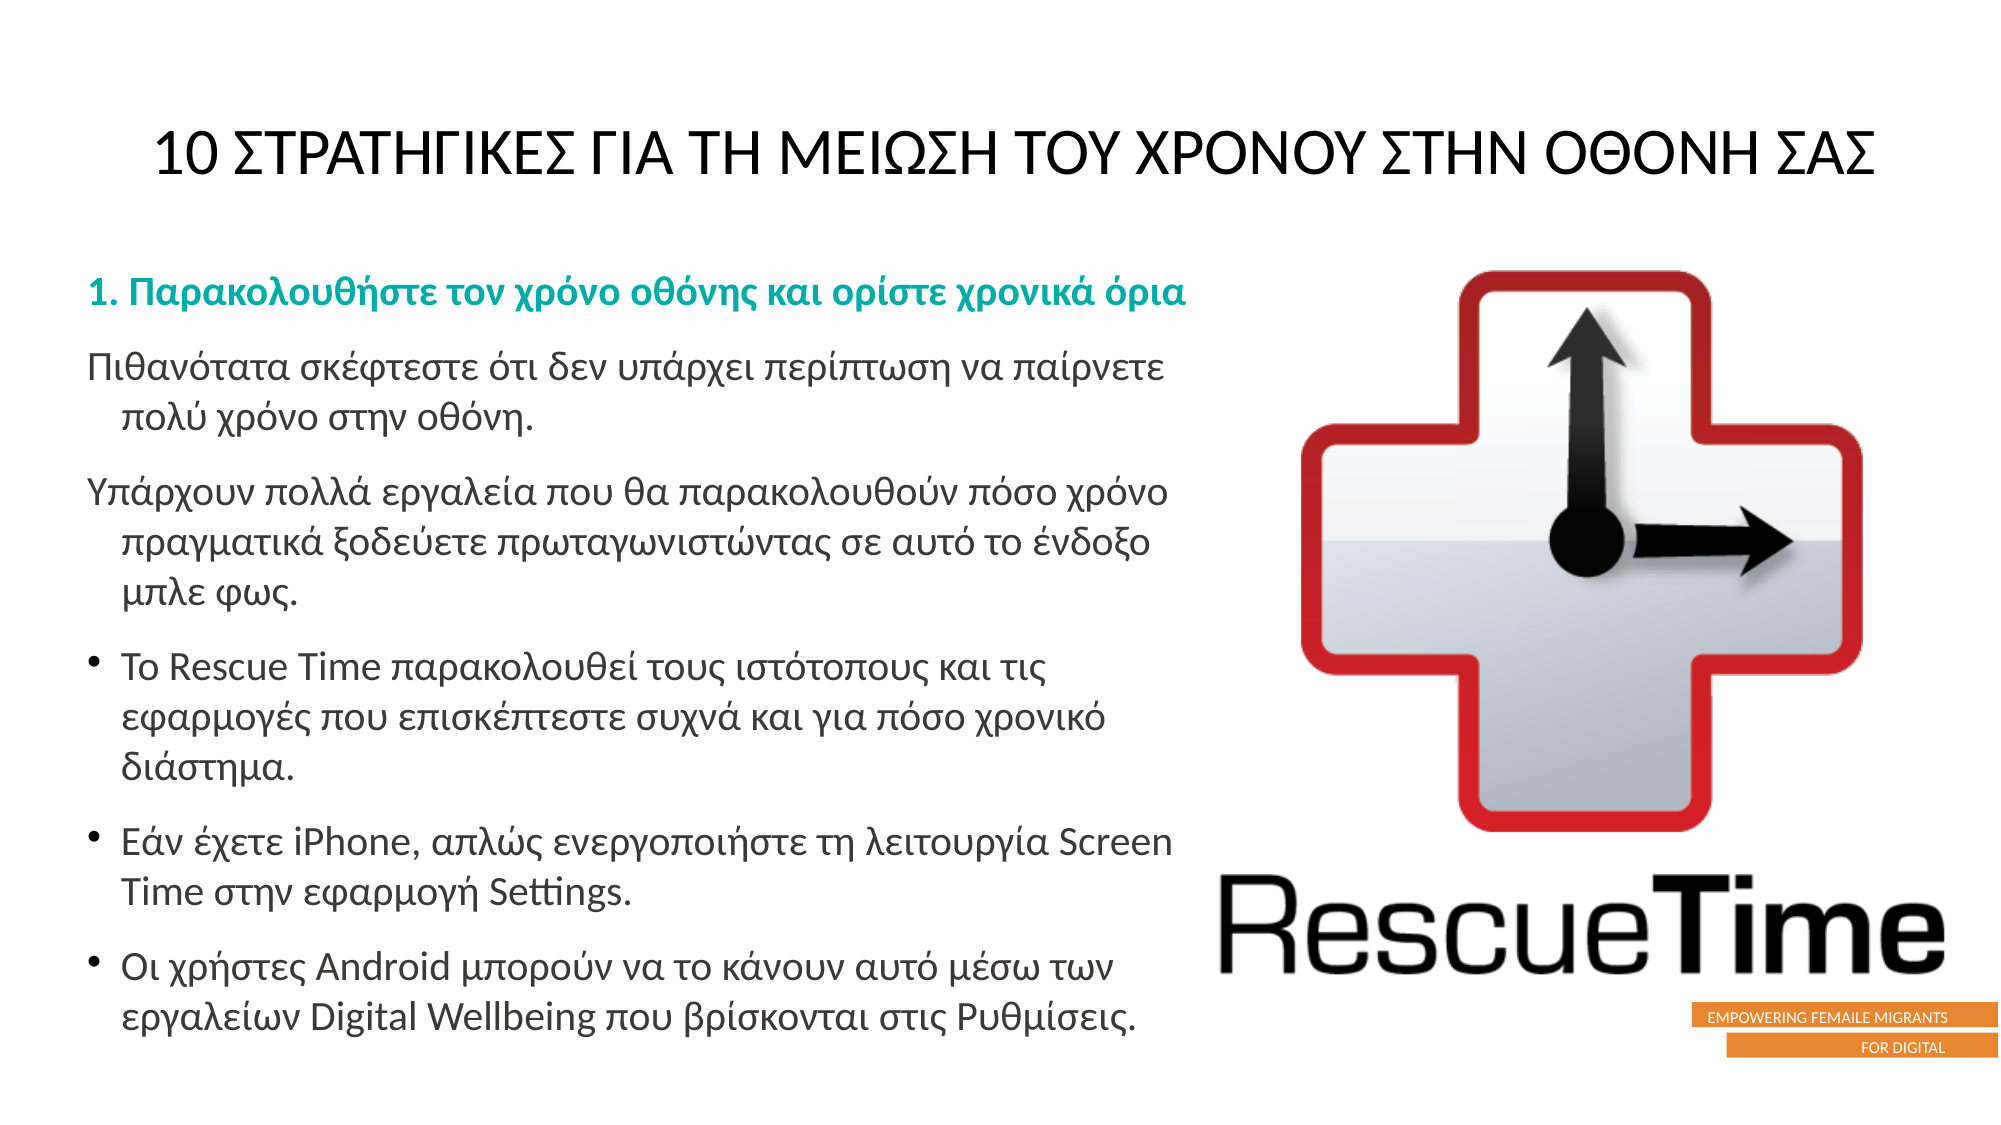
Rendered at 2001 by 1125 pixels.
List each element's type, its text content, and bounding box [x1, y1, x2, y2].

text_box 1. Παρακολουθήστε τον χρόνο οθόνης και ορίστε χρονικά όρια Πιθανότατα σκέφτεστε ότι δεν υπάρχει περίπτωση να παίρνετε πολύ χρόνο στην οθόνη. Υπάρχουν πολλά εργαλεία που θα παρακολουθούν πόσο χρόνο πραγματικά ξοδεύετε πρωταγωνιστώντας σε αυτό το ένδοξο μπλε φως. Το Rescue Time παρακολουθεί τους ιστότοπους και τις εφαρμογές που επισκέπτεστε συχνά και για πόσο χρονικό διάστημα. Εάν έχετε iPhone, απλώς ενεργοποιήστε τη λειτουργία Screen Time στην εφαρμογή Settings. Οι χρήστες Android μπορούν να το κάνουν αυτό μέσω των εργαλείων Digital Wellbeing που βρίσκονται στις Ρυθμίσεις. [76, 258, 1218, 1082]
text_box 10 ΣΤΡΑΤΗΓΙΚΕΣ ΓΙΑ ΤΗ ΜΕΙΩΣΗ ΤΟΥ ΧΡΟΝΟΥ ΣΤΗΝ ΟΘΟΝΗ ΣΑΣ [121, 102, 1907, 209]
picture [1181, 222, 1982, 1023]
